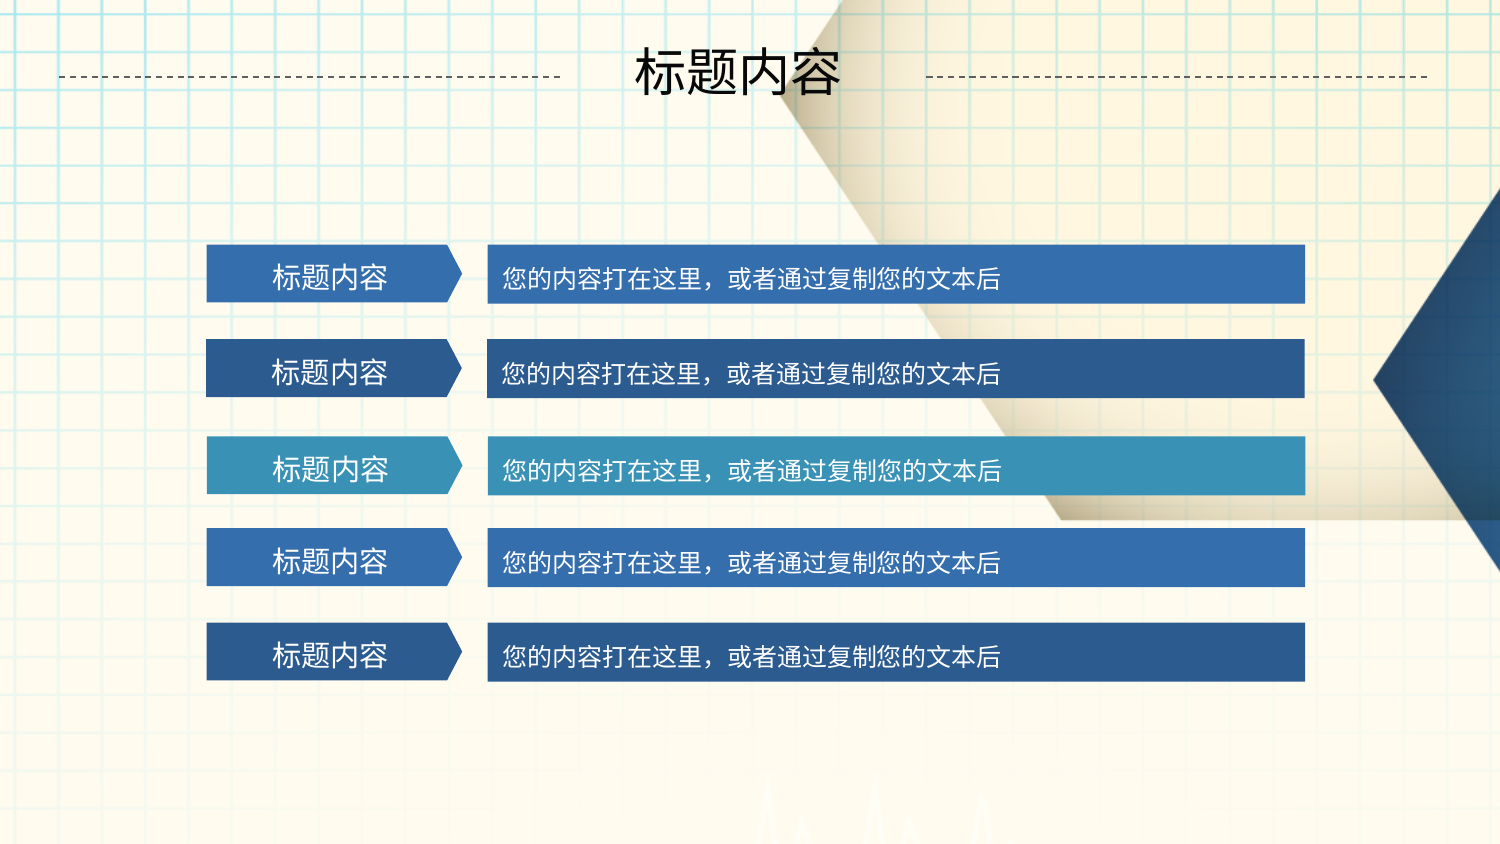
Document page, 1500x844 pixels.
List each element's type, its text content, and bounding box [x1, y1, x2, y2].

text_box 标题内容 [608, 32, 868, 110]
text_box 标题内容 [206, 339, 462, 398]
text_box 标题内容 [206, 622, 463, 681]
picture [0, 0, 1500, 844]
text_box 您的内容打在这里，或者通过复制您的文本后 [487, 244, 1306, 304]
text_box 标题内容 [206, 244, 463, 303]
text_box 您的内容打在这里，或者通过复制您的文本后 [487, 436, 1306, 496]
text_box 标题内容 [206, 436, 463, 495]
text_box 您的内容打在这里，或者通过复制您的文本后 [487, 622, 1306, 682]
text_box 您的内容打在这里，或者通过复制您的文本后 [487, 339, 1305, 399]
text_box 标题内容 [206, 528, 463, 587]
text_box 您的内容打在这里，或者通过复制您的文本后 [487, 528, 1306, 588]
